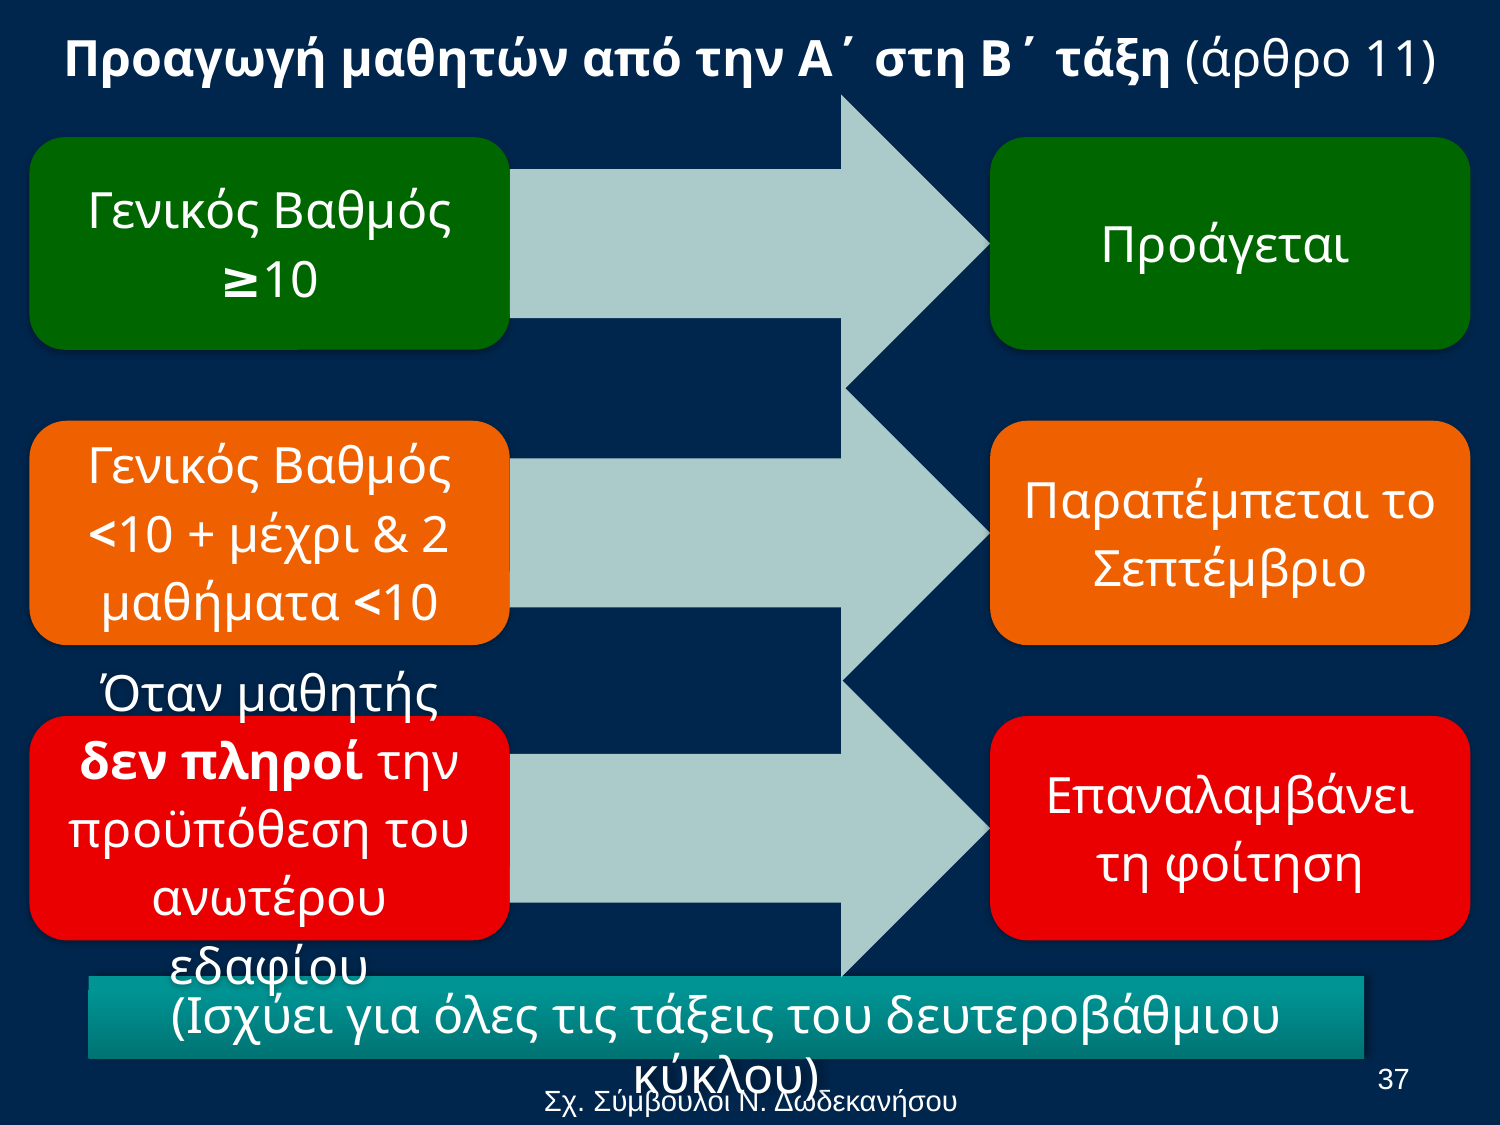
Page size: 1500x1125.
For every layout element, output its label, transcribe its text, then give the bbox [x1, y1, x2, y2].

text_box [29, 715, 1471, 941]
slide_number 37 [1074, 1024, 1426, 1103]
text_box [29, 136, 1471, 350]
title Προαγωγή μαθητών από την Α΄ στη Β΄ τάξη (άρθρο 11) [0, 0, 1500, 114]
footer Σχ. Σύμβουλοι Ν. Δωδεκανήσου [513, 1065, 989, 1125]
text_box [29, 420, 1471, 646]
list (Ισχύει για όλες τις τάξεις του δευτεροβάθμιου κύκλου) [88, 975, 1365, 1059]
